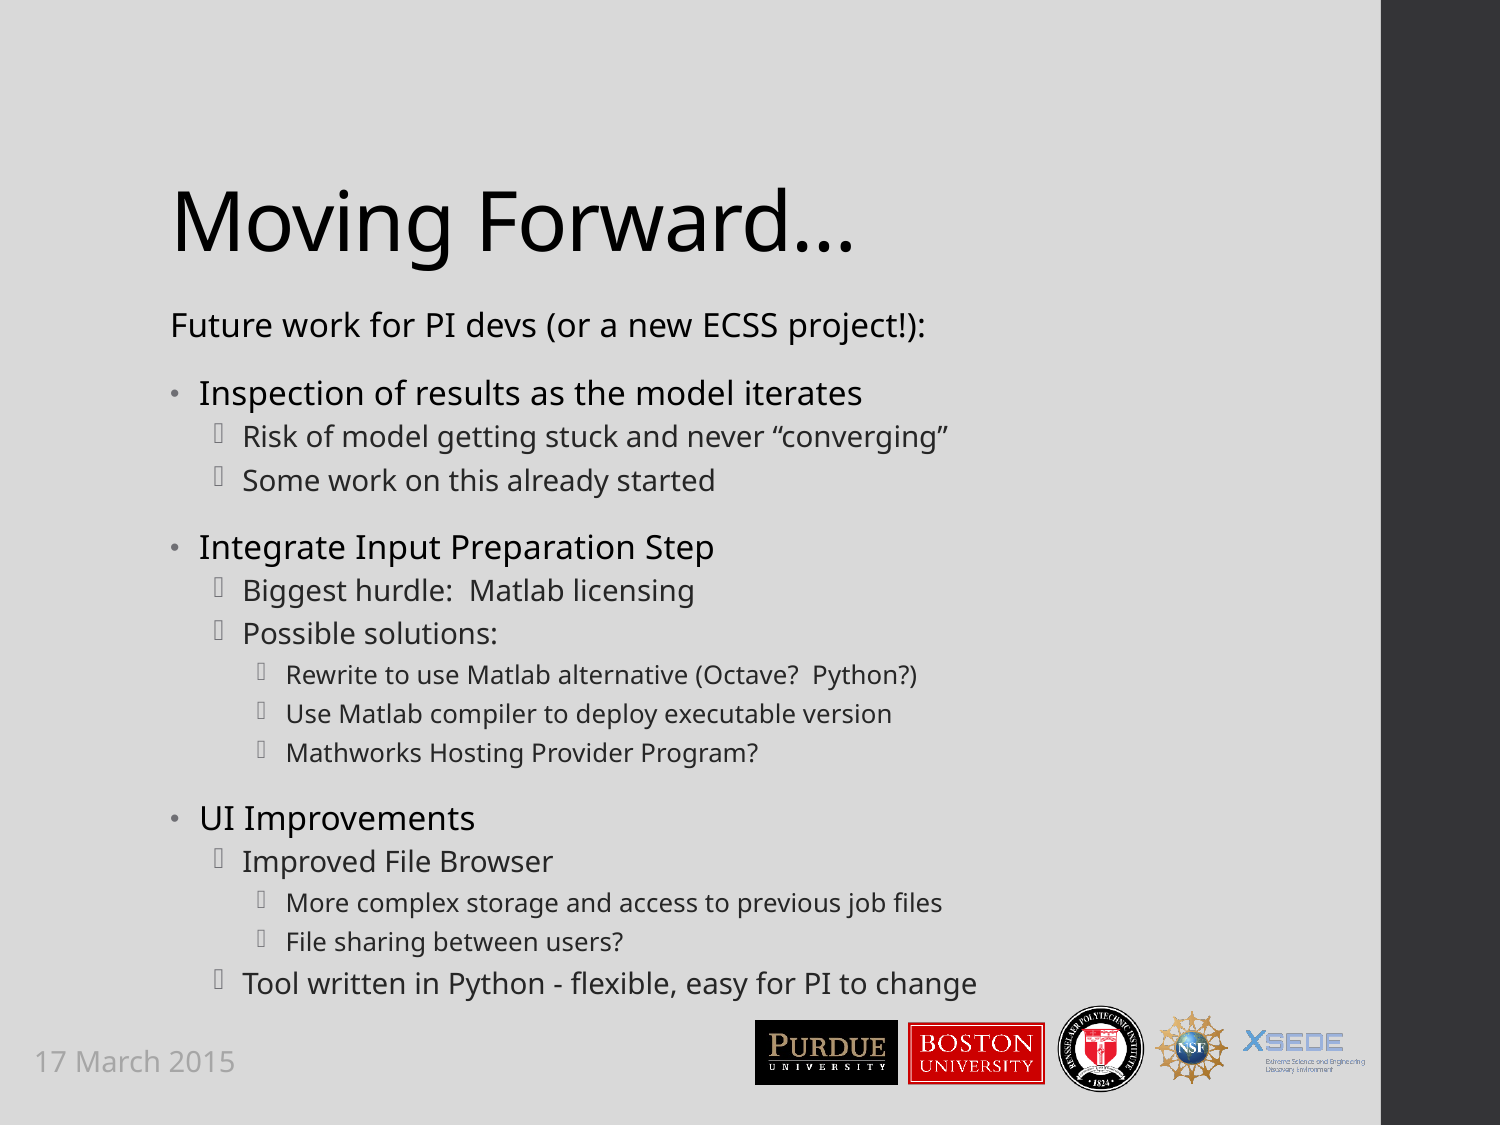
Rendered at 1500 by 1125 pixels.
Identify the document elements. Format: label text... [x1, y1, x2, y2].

title Moving Forward… [155, 60, 1348, 278]
text_box 17 March 2015 [18, 1035, 251, 1086]
list Future work for PI devs (or a new ECSS project!): Inspection of results as the model iterates Risk of model getting stuck and never “converging” Some work on this already started Integrate Input Preparation Step Biggest hurdle: Matlab licensing Possible solutions: Rewrite to use Matlab alternative (Octave? Python?) Use Matlab compiler to deploy executable version Mathworks Hosting Provider Program? UI Improvements Improved File Browser More complex storage and access to previous job files File sharing between users? Tool written in Python - flexible, easy for PI to change [155, 299, 1237, 1014]
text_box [755, 1004, 1371, 1094]
